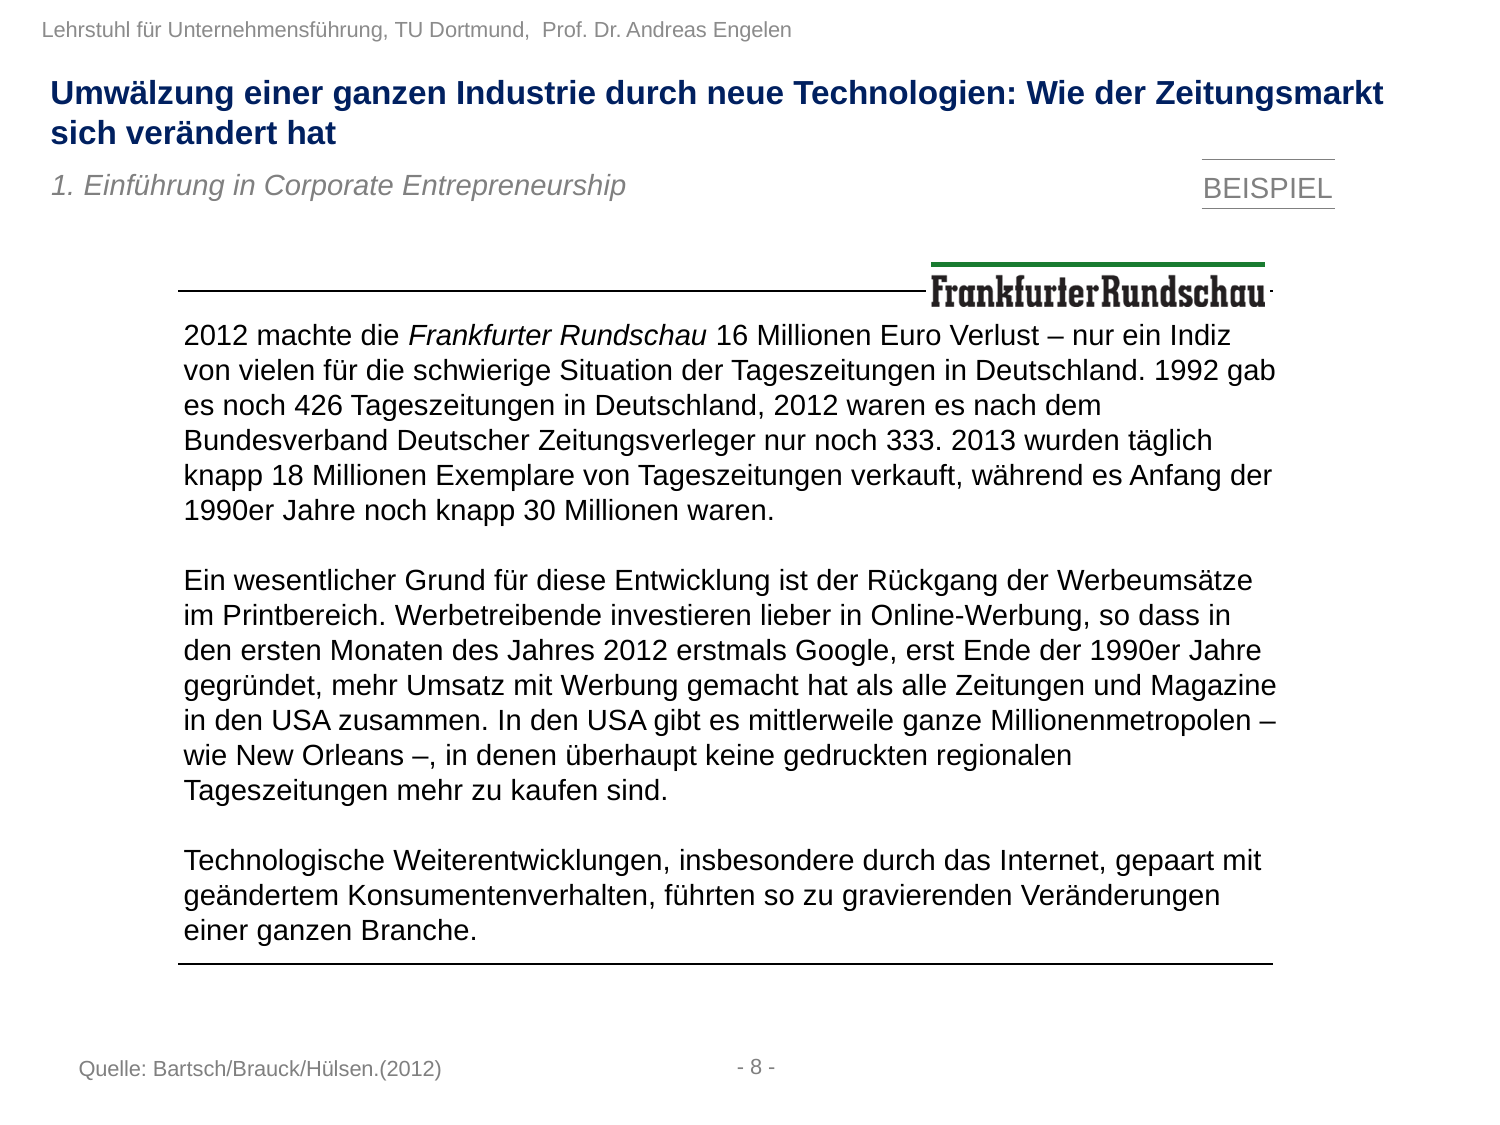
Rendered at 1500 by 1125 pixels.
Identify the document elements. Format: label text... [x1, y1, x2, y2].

text_box 1. Einführung in Corporate Entrepreneurship [36, 159, 643, 209]
text_box 2012 machte die Frankfurter Rundschau 16 Millionen Euro Verlust – nur ein Indiz von vielen für die schwierige Situation der Tageszeitungen in Deutschland. 1992 gab es noch 426 Tageszeitungen in Deutschland, 2012 waren es nach dem Bundesverband Deutscher Zeitungsverleger nur noch 333. 2013 wurden täglich knapp 18 Millionen Exemplare von Tageszeitungen verkauft, während es Anfang der 1990er Jahre noch knapp 30 Millionen waren. Ein wesentlicher Grund für diese Entwicklung ist der Rückgang der Werbeumsätze im Printbereich. Werbetreibende investieren lieber in Online-Werbung, so dass in den ersten Monaten des Jahres 2012 erstmals Google, erst Ende der 1990er Jahre gegründet, mehr Umsatz mit Werbung gemacht hat als alle Zeitungen und Magazine in den USA zusammen. In den USA gibt es mittlerweile ganze Millionenmetropolen – wie New Orleans –, in denen überhaupt keine gedruckten regionalen Tageszeitungen mehr zu kaufen sind. Technologische Weiterentwicklungen, insbesondere durch das Internet, gepaart mit geändertem Konsumentenverhalten, führten so zu gravierenden Veränderungen einer ganzen Branche. [168, 309, 1294, 954]
text_box Umwälzung einer ganzen Industrie durch neue Technologien: Wie der Zeitungsmarkt sich verändert hat [35, 63, 1433, 159]
picture [925, 257, 1270, 315]
text_box BEISPIEL [1188, 161, 1349, 212]
text_box - 8 - [599, 1045, 913, 1093]
text_box Quelle: Bartsch/Brauck/Hülsen.(2012) [63, 1046, 458, 1088]
